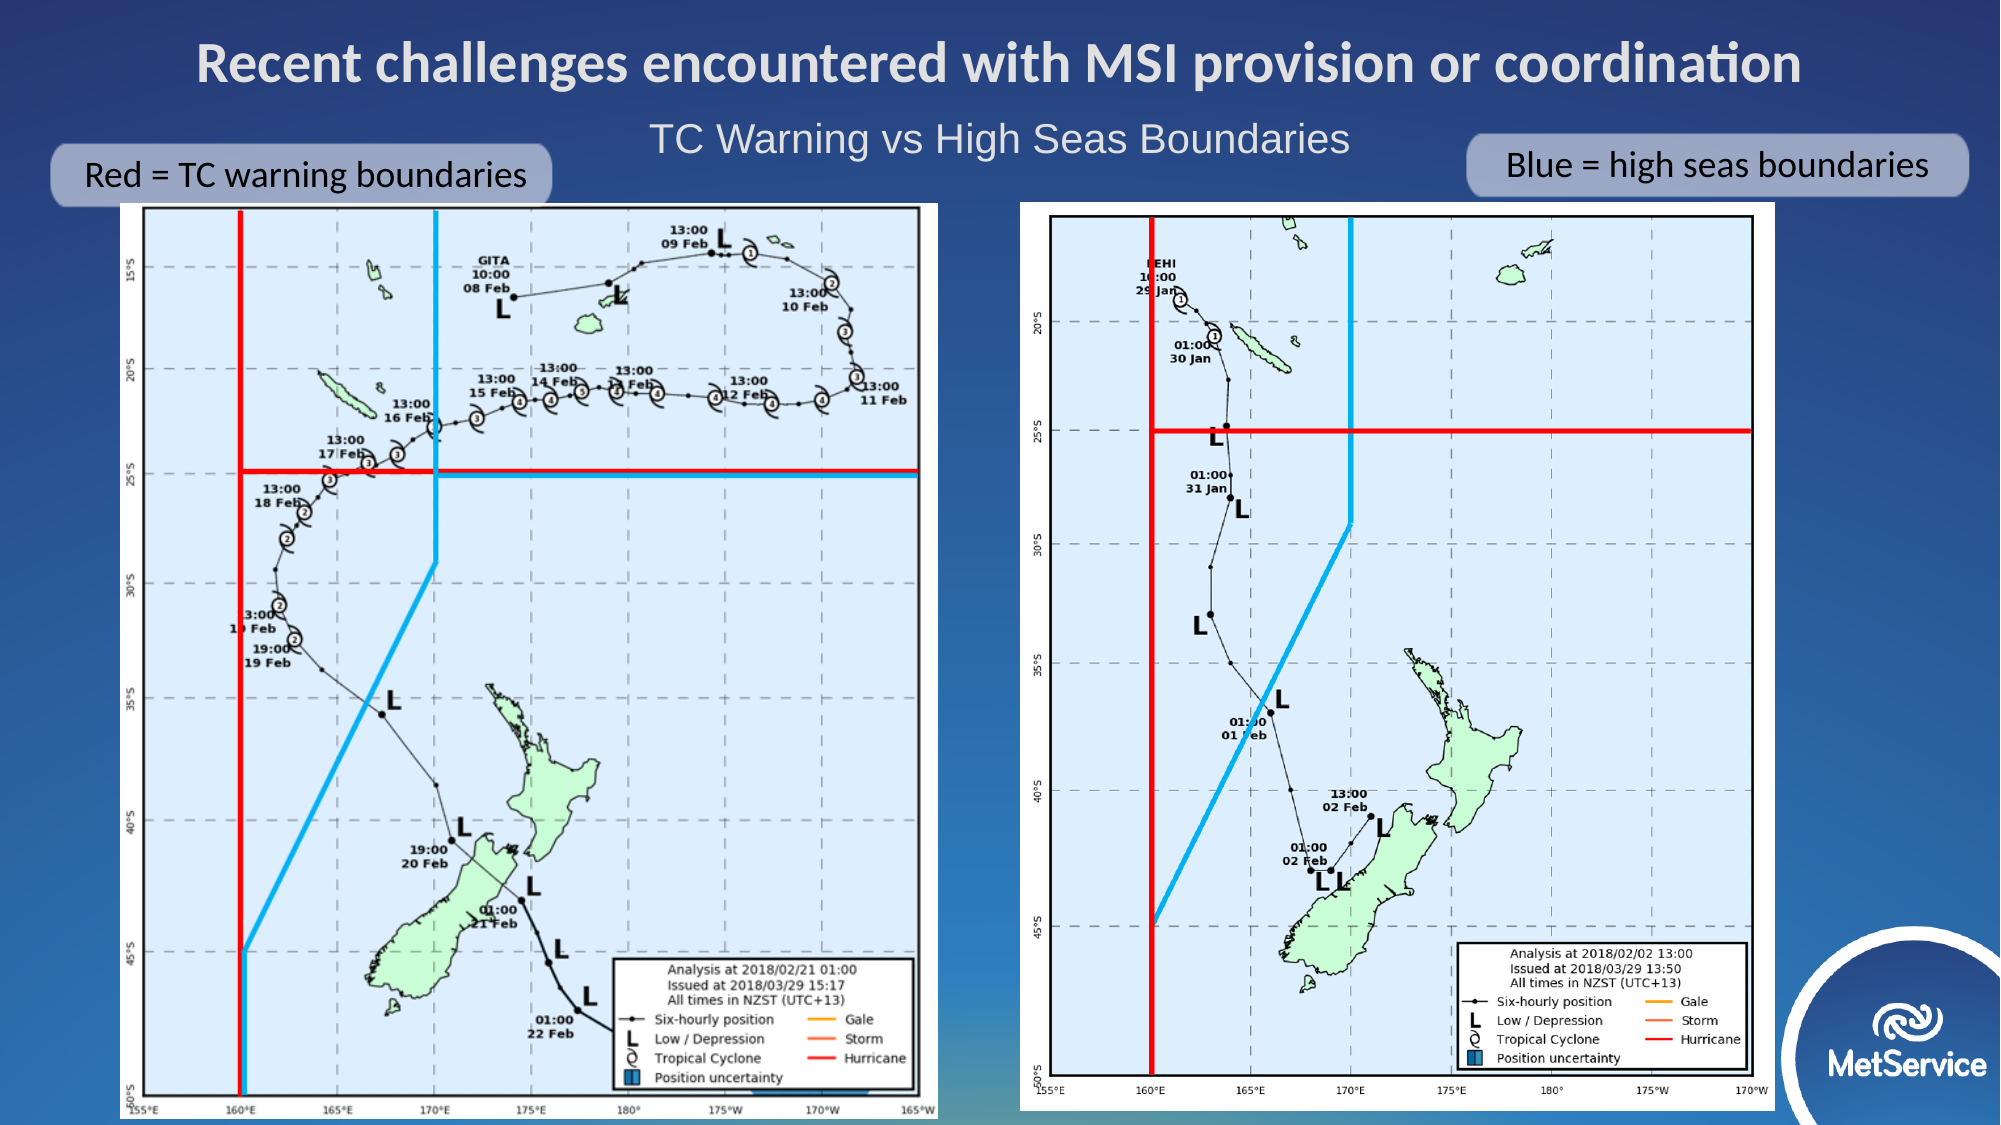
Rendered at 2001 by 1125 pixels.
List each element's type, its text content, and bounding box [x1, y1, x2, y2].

text_box Recent challenges encountered with MSI provision or coordination [137, 0, 1863, 129]
text_box TC Warning vs High Seas Boundaries [571, 129, 1449, 171]
picture [0, 0, 2000, 1125]
